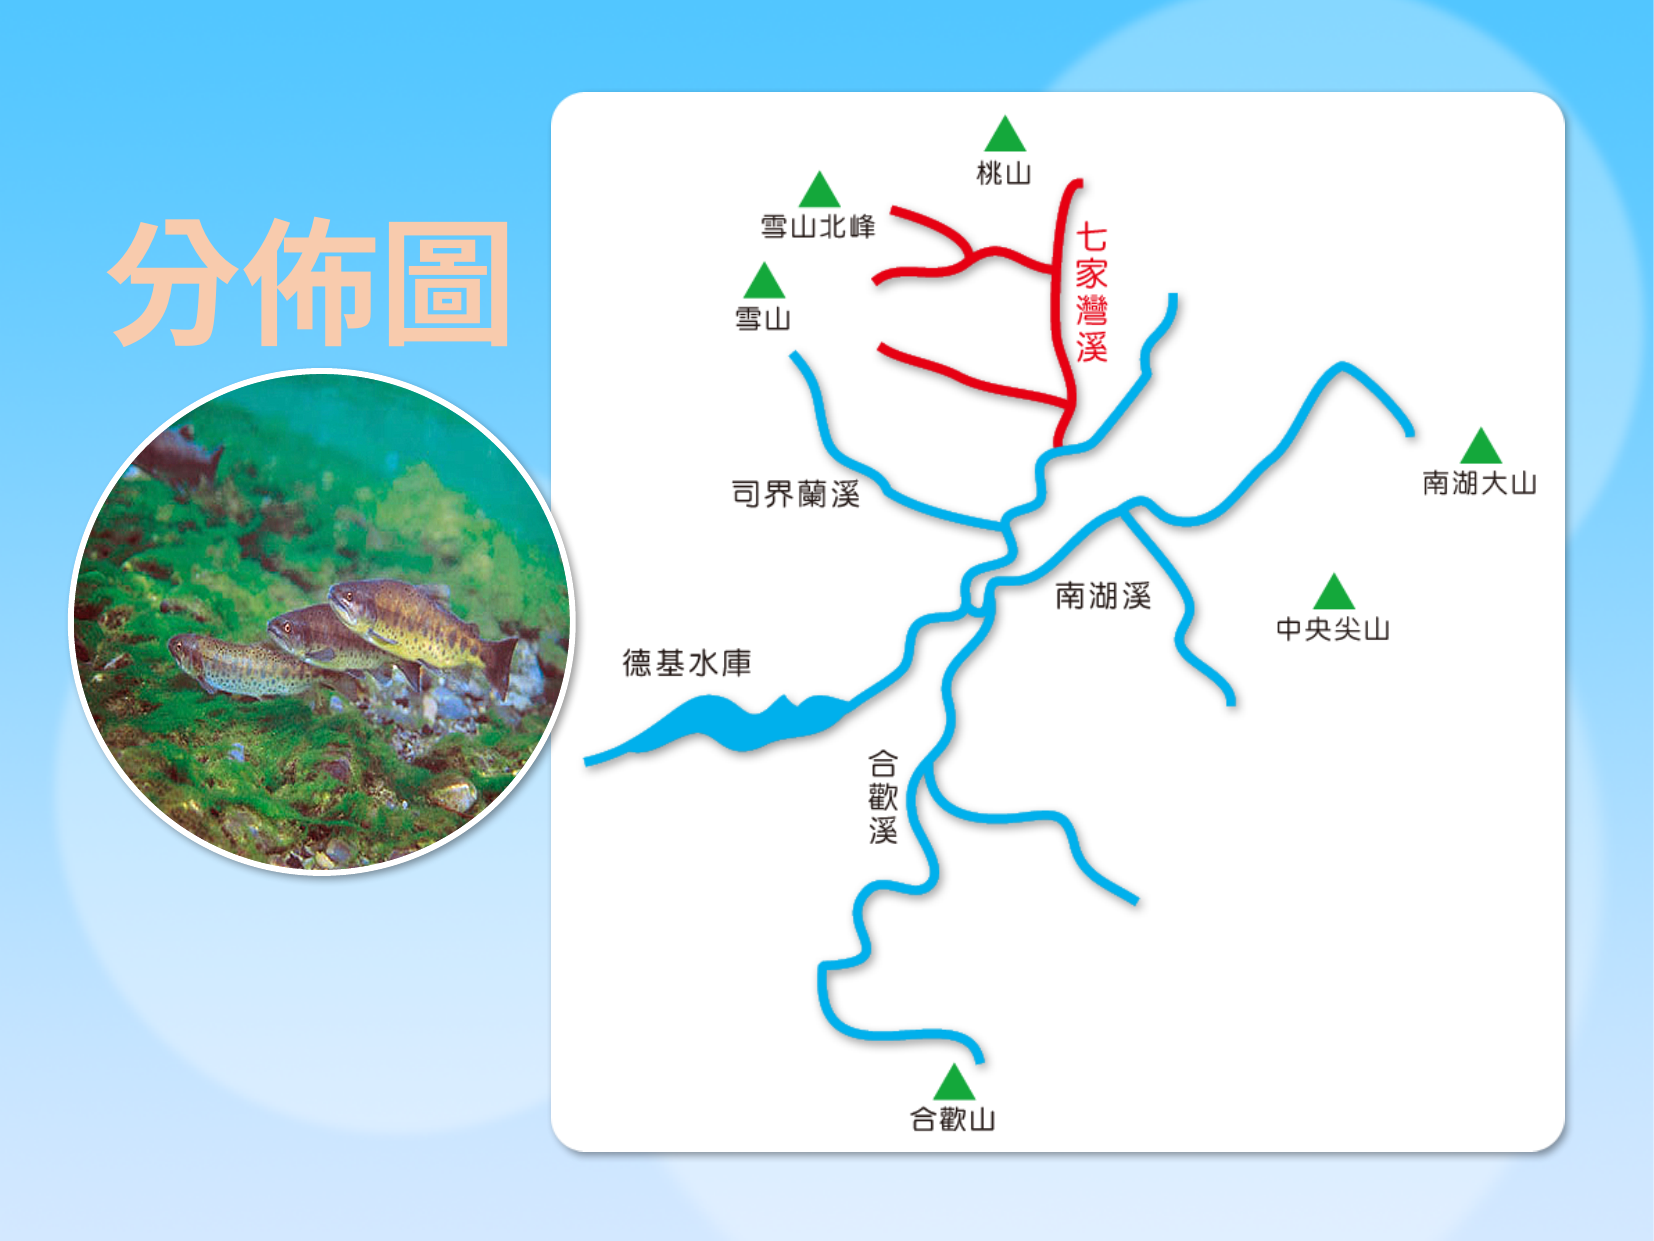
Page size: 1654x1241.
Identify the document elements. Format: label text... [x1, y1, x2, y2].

text_box [70, 370, 551, 873]
text_box 分佈圖 [89, 189, 533, 370]
picture [0, 0, 1654, 1241]
